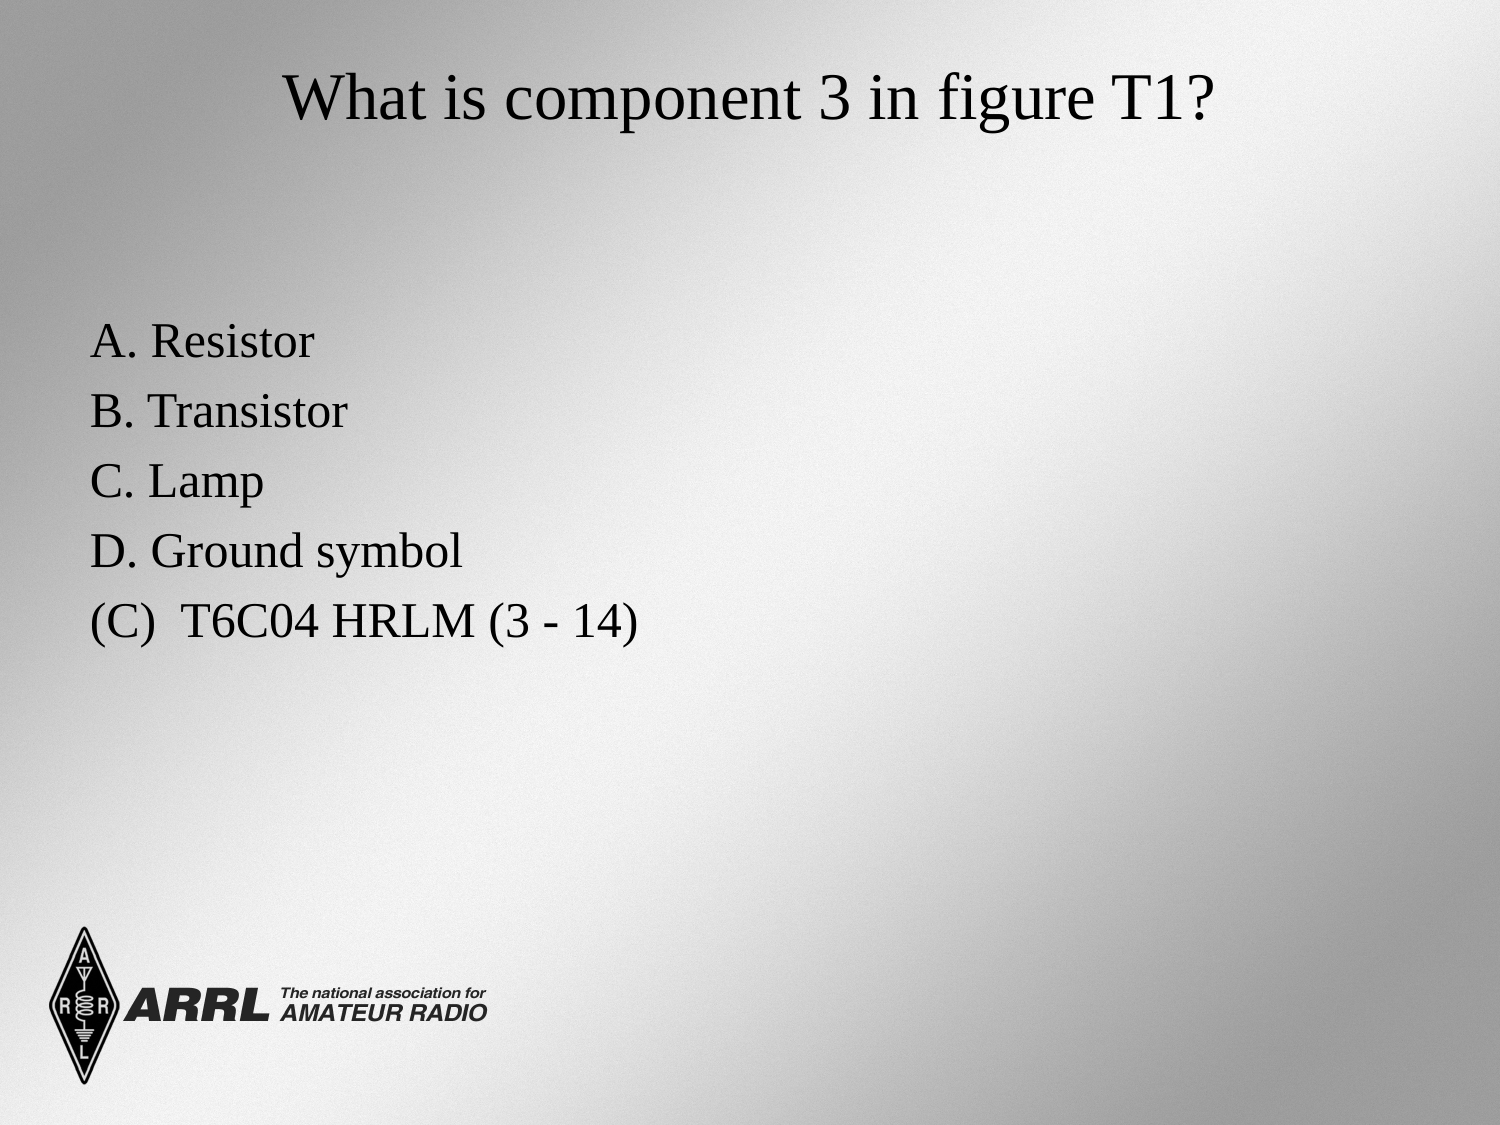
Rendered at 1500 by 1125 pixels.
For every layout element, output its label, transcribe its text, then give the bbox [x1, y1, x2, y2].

list A. Resistor B. Transistor C. Lamp D. Ground symbol (C) T6C04 HRLM (3 - 14) [75, 299, 1425, 1005]
picture [0, 0, 1500, 1125]
title What is component 3 in figure T1? [75, 45, 1425, 233]
